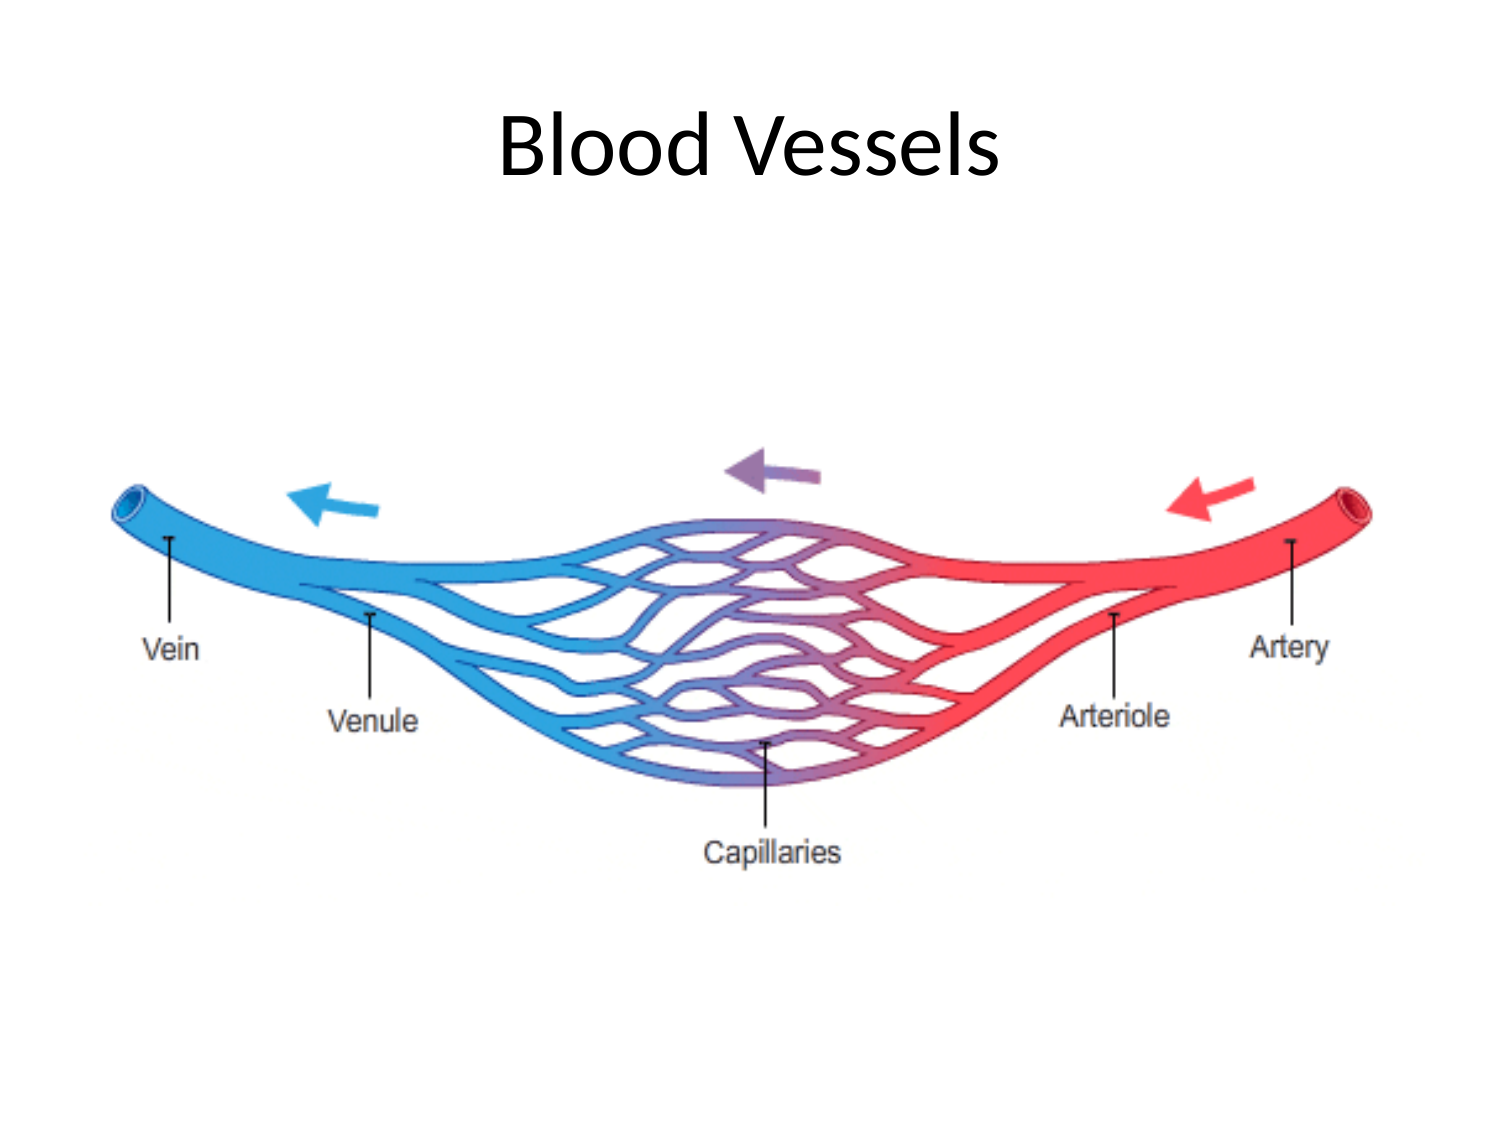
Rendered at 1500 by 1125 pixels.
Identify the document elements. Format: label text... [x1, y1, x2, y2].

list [74, 262, 1426, 1006]
title Blood Vessels [75, 45, 1425, 233]
